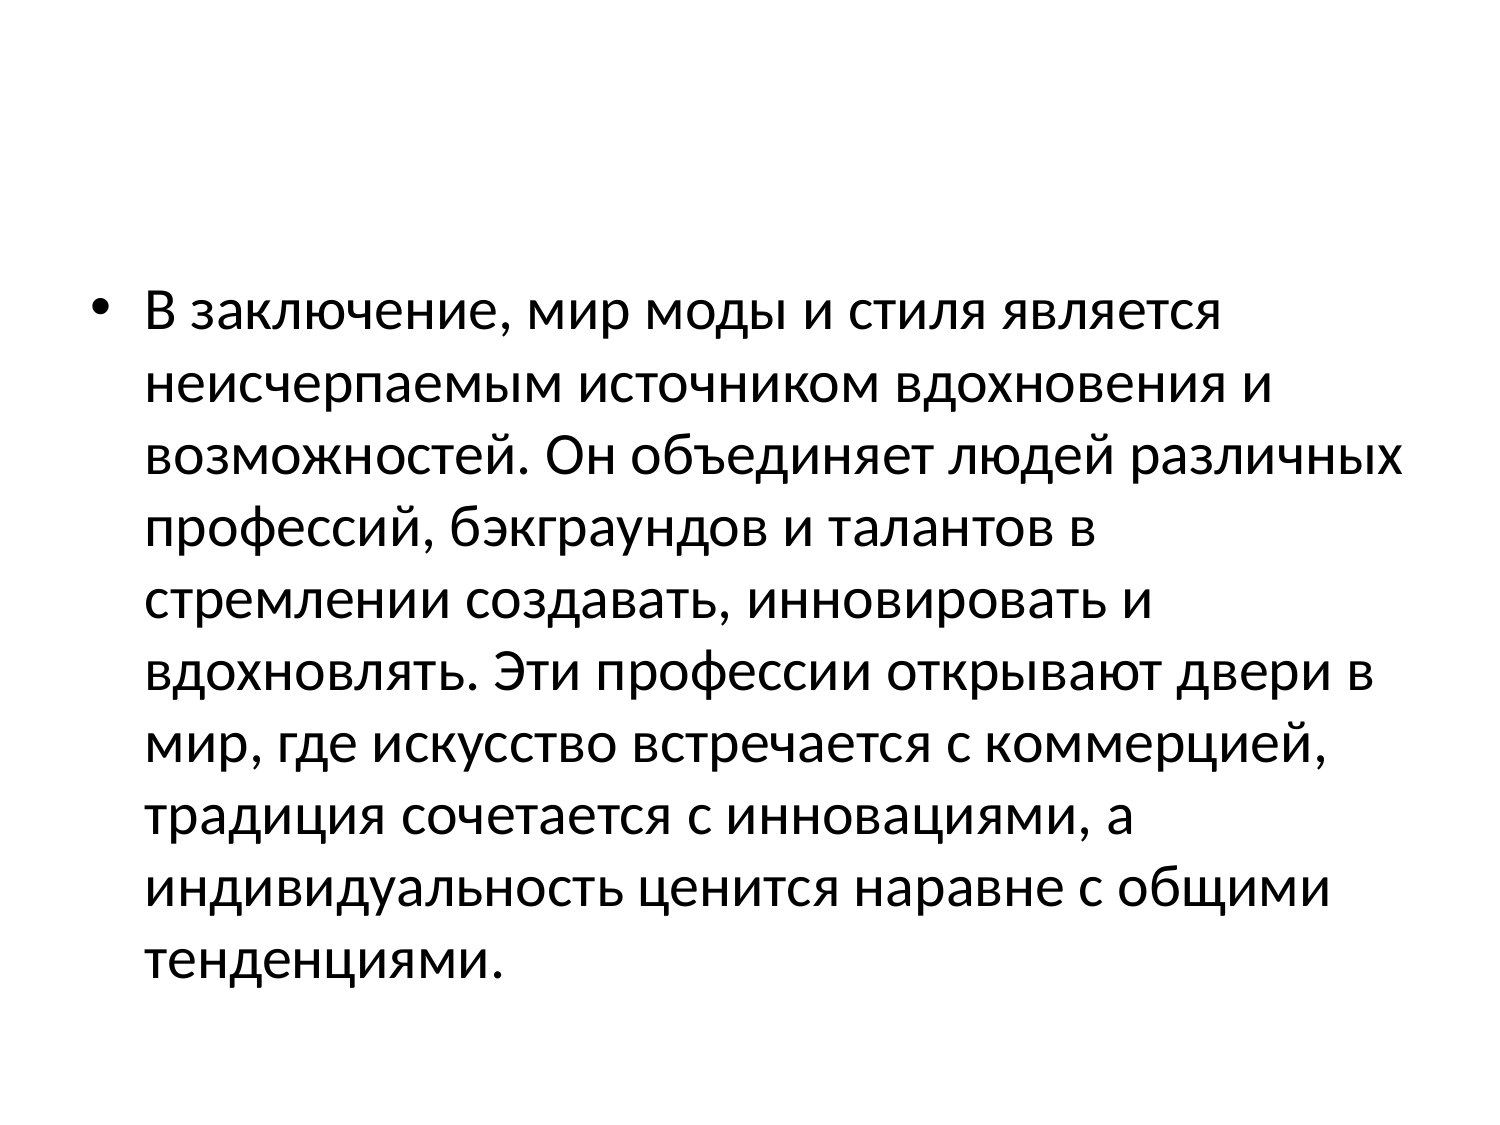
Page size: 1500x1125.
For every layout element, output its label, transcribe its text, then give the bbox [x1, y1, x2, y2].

list В заключение, мир моды и стиля является неисчерпаемым источником вдохновения и возможностей. Он объединяет людей различных профессий, бэкграундов и талантов в стремлении создавать, инновировать и вдохновлять. Эти профессии открывают двери в мир, где искусство встречается с коммерцией, традиция сочетается с инновациями, а индивидуальность ценится наравне с общими тенденциями. [75, 262, 1425, 1005]
